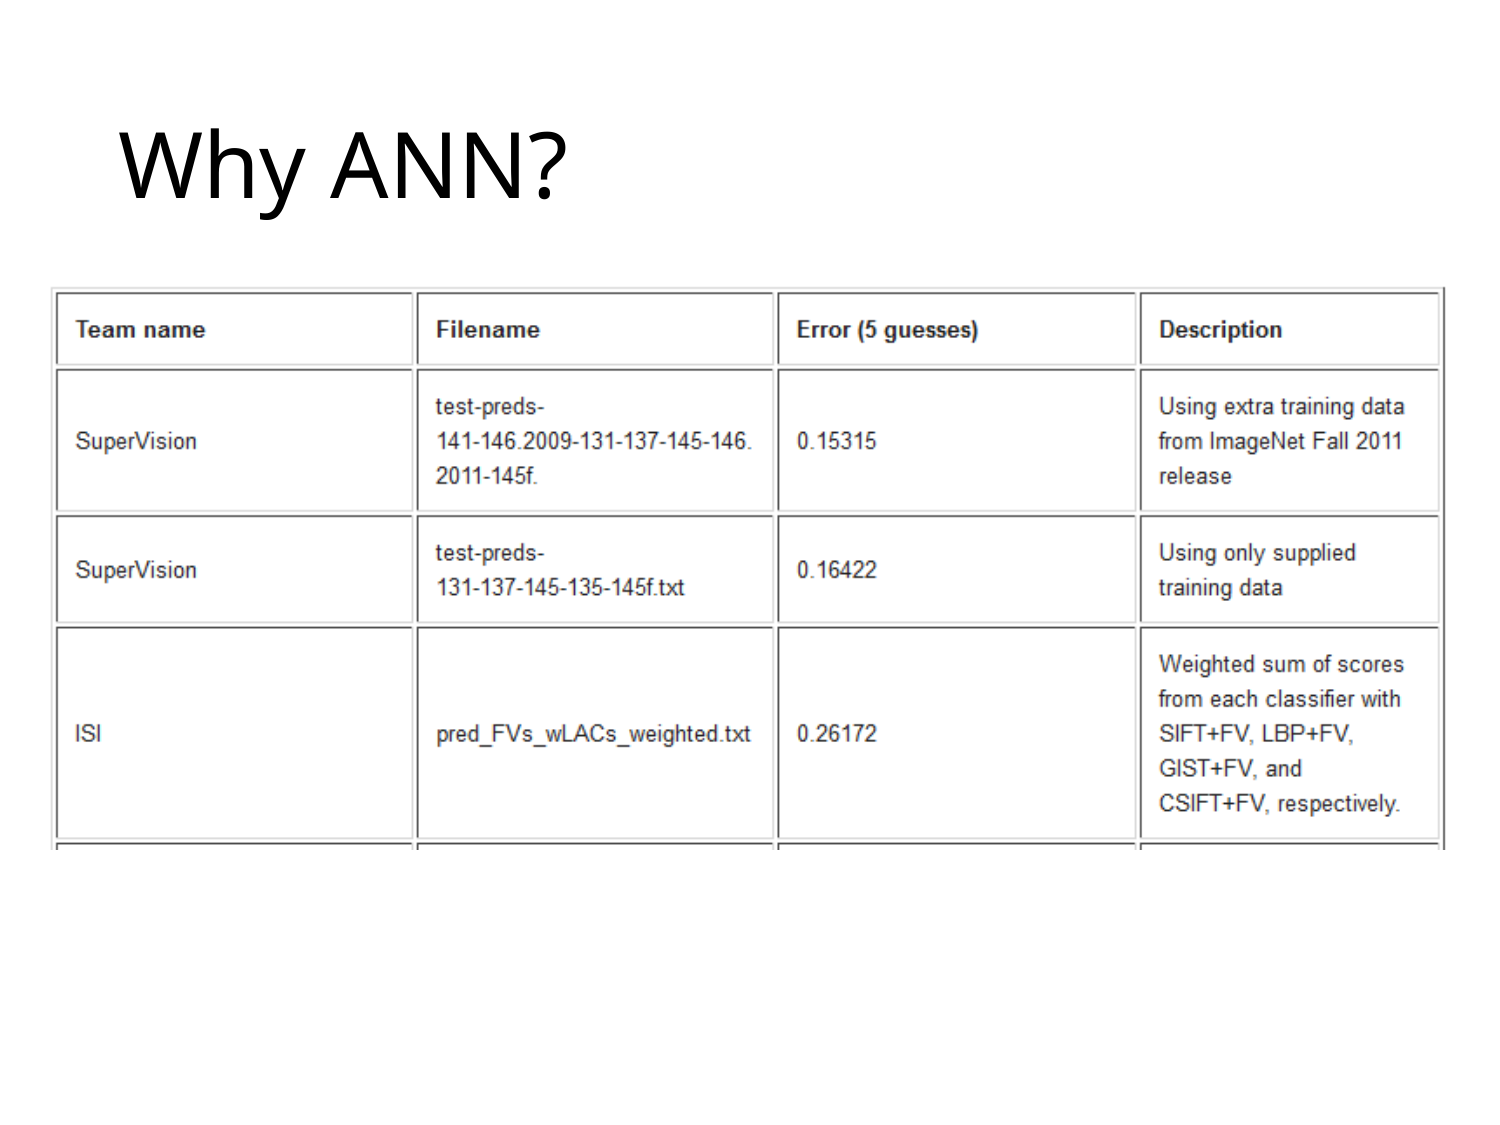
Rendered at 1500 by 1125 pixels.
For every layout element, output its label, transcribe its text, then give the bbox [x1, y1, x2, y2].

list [46, 277, 1454, 850]
title Why ANN? [103, 59, 1397, 277]
